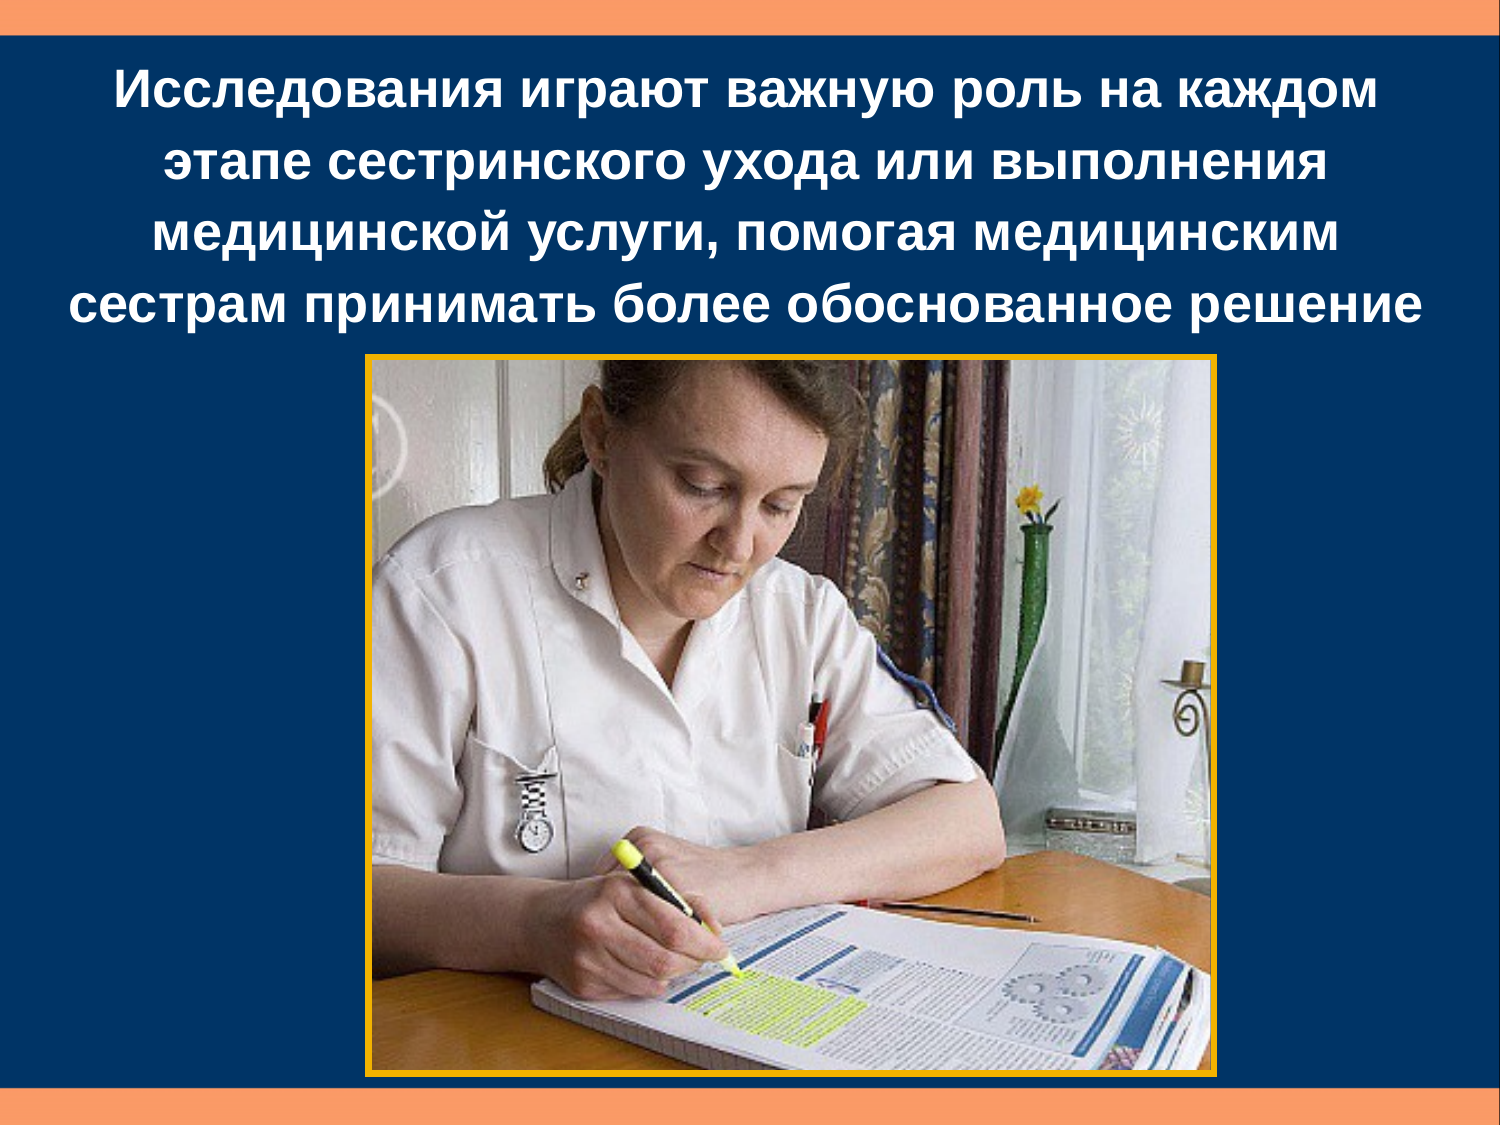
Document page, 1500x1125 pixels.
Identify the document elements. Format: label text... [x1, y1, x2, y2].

picture [0, 0, 1500, 1125]
text_box Исследования играют важную роль на каждом этапе сестринского ухода или выполнения медицинской услуги, помогая медицинским сестрам принимать более обоснованное решение [29, 39, 1465, 341]
